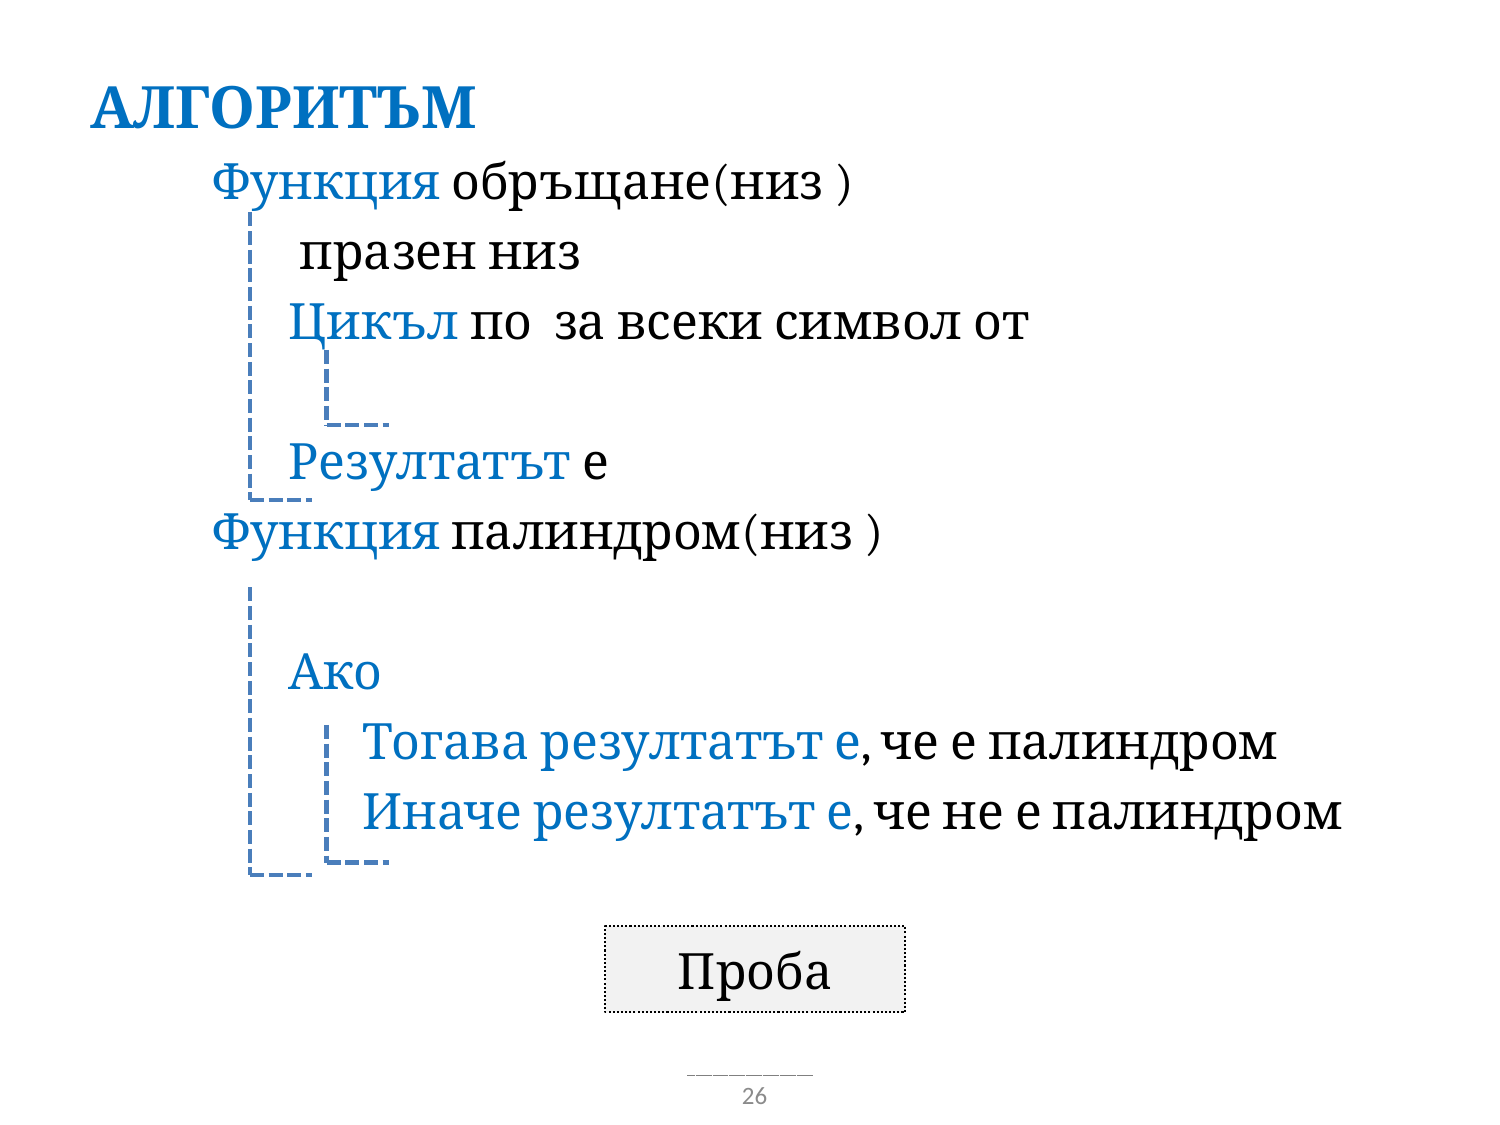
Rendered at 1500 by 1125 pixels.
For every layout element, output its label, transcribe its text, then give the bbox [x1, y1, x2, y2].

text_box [326, 724, 390, 863]
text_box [326, 349, 390, 426]
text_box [249, 587, 313, 876]
text_box Проба [603, 924, 907, 1014]
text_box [249, 212, 313, 501]
slide_number 26 [579, 1065, 930, 1125]
